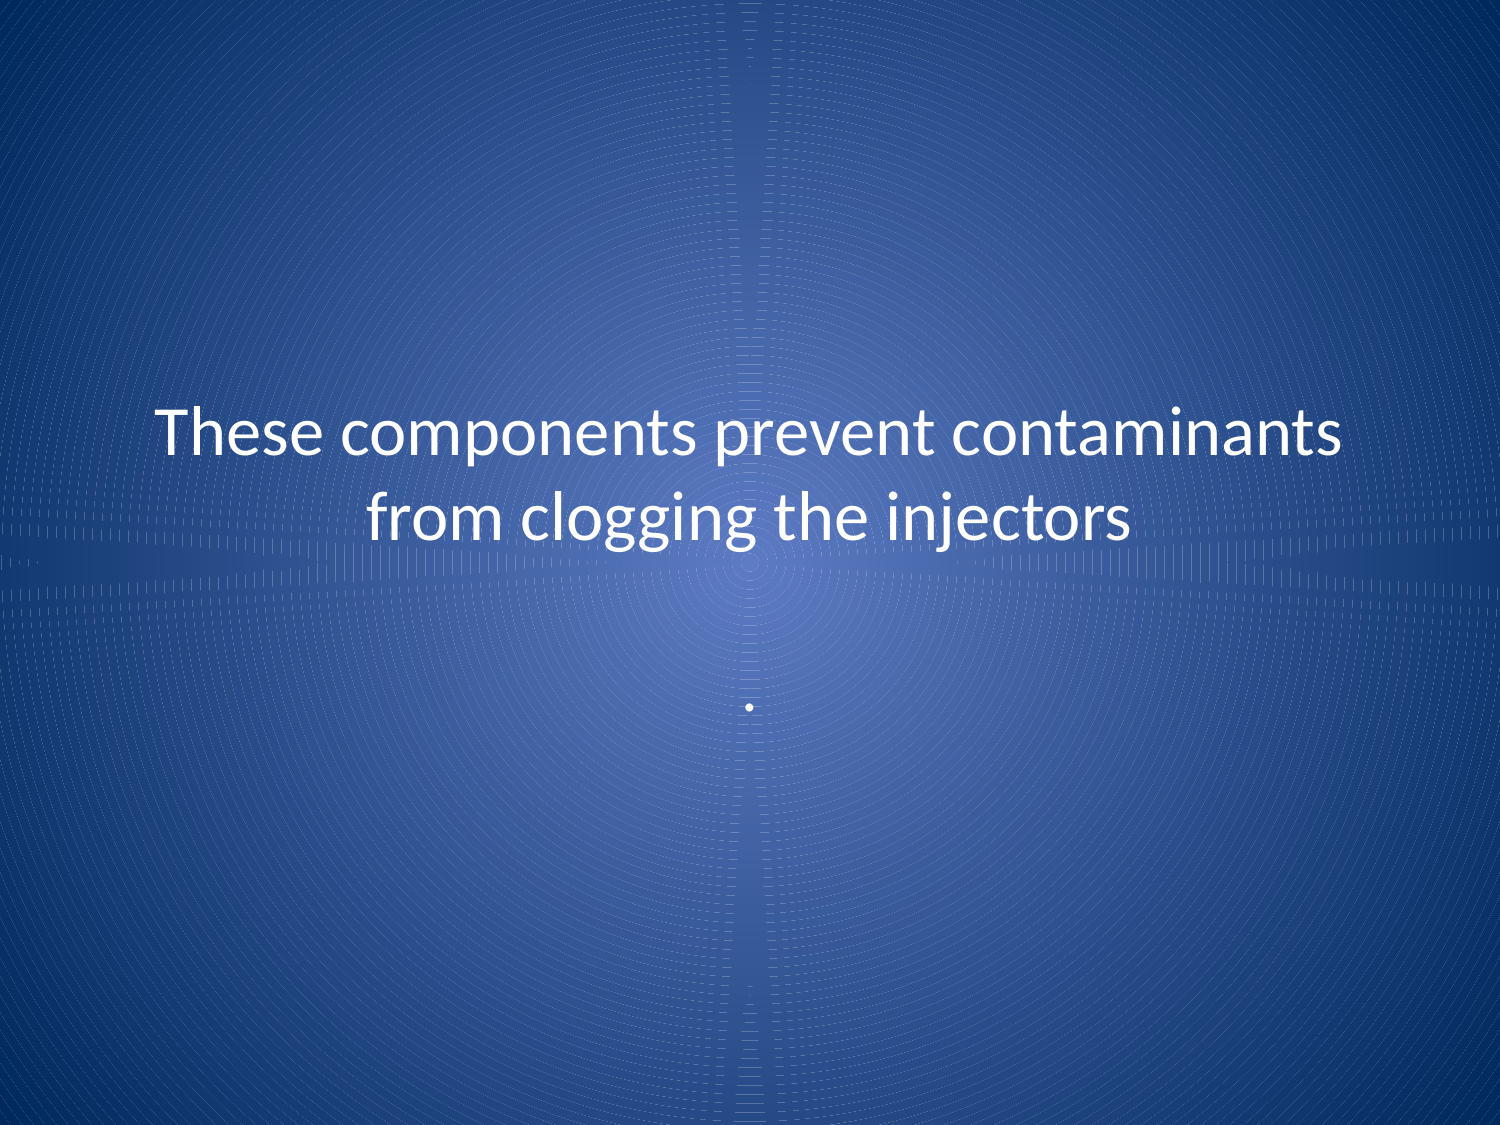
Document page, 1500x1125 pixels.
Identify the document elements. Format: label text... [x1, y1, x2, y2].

title These components prevent contaminants from clogging the injectors [112, 349, 1388, 591]
subtitle . [225, 637, 1275, 925]
